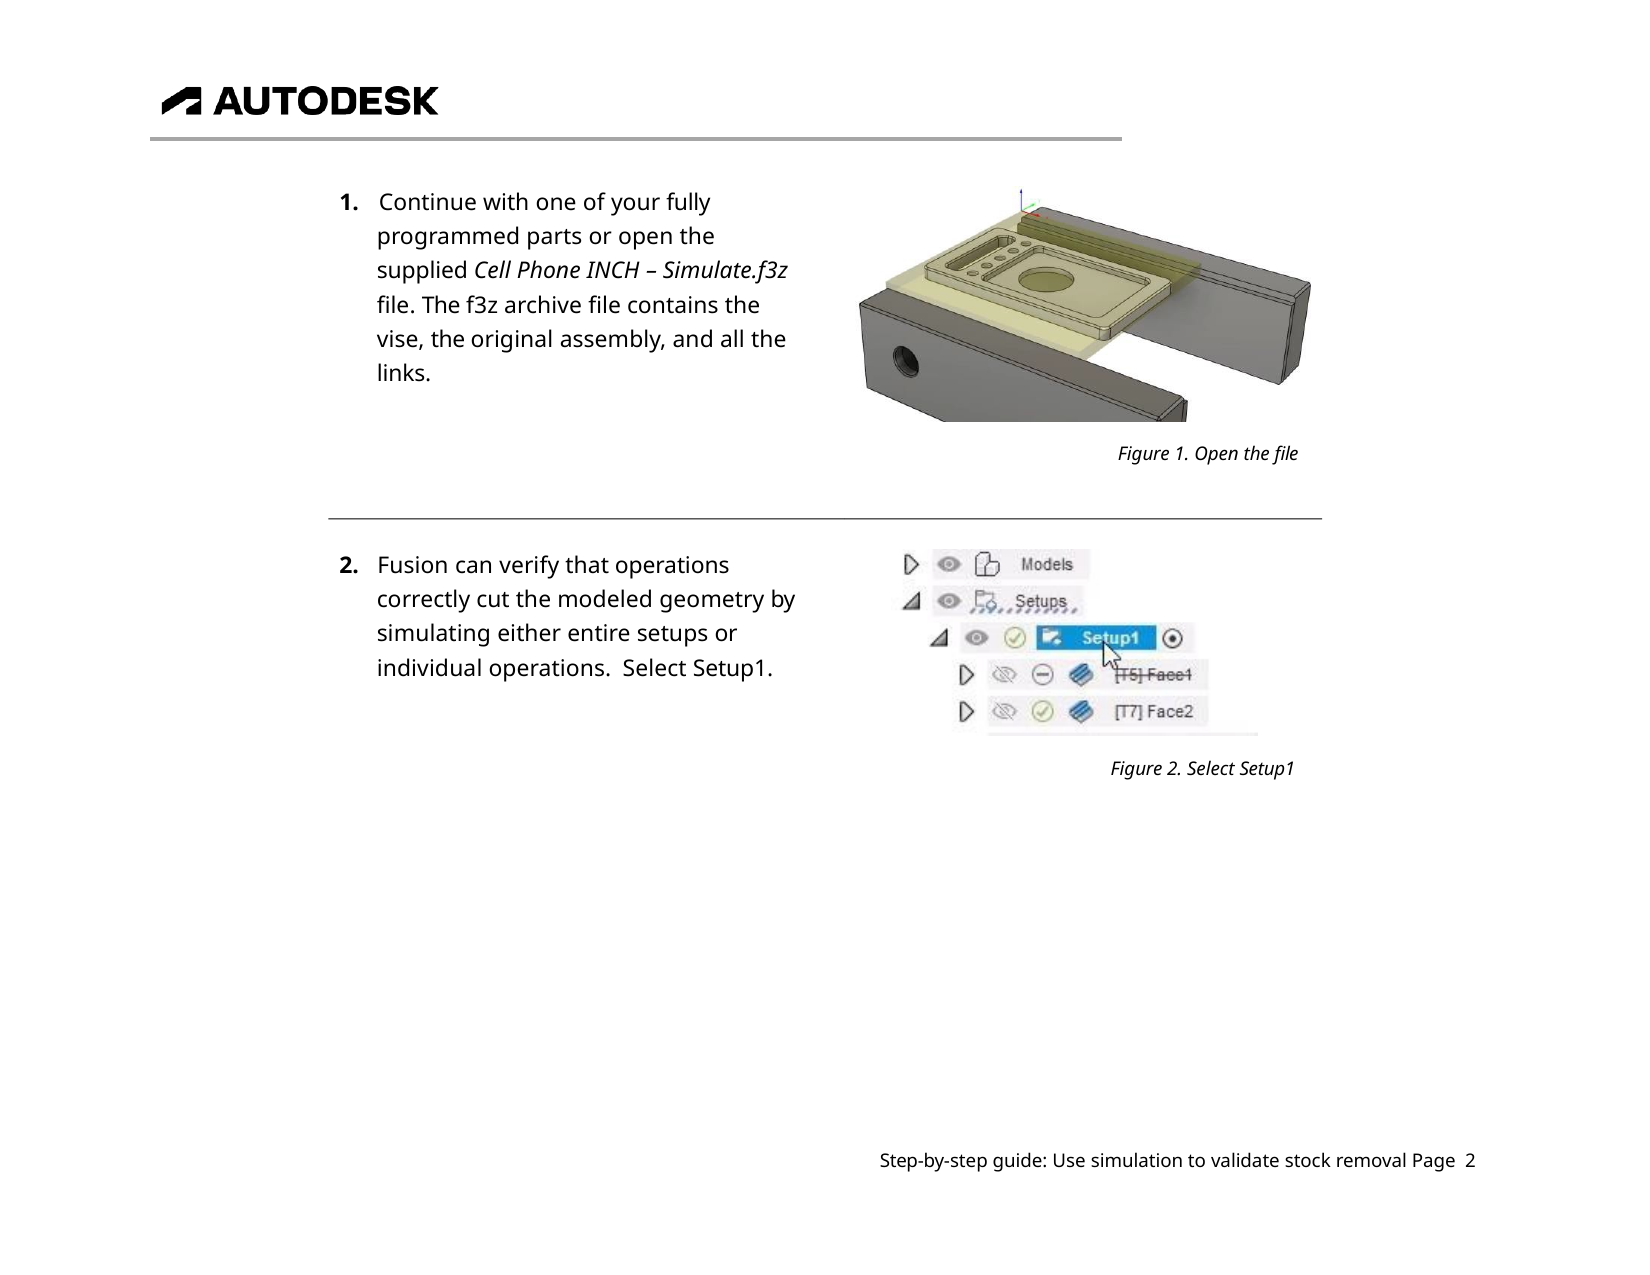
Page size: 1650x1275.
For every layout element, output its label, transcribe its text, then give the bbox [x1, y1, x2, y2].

picture [854, 186, 1311, 423]
picture [891, 549, 1258, 736]
text_box 2. Fusion can verify that operations correctly cut the modeled geometry by simulating either entire setups or individual operations. Select Setup1. [337, 541, 798, 681]
text_box 1. Continue with one of your fully programmed parts or open the supplied Cell Phone INCH – Simulate.f3z file. The f3z archive file contains the vise, the original assembly, and all the links. [337, 178, 810, 387]
text_box Figure 1. Open the file [1115, 439, 1313, 465]
text_box Figure 2. Select Setup1 [1108, 755, 1313, 780]
slide_number Step-by-step guide: Use simulation to validate stock removal Page 10 [877, 1145, 1509, 1275]
picture [161, 86, 439, 115]
